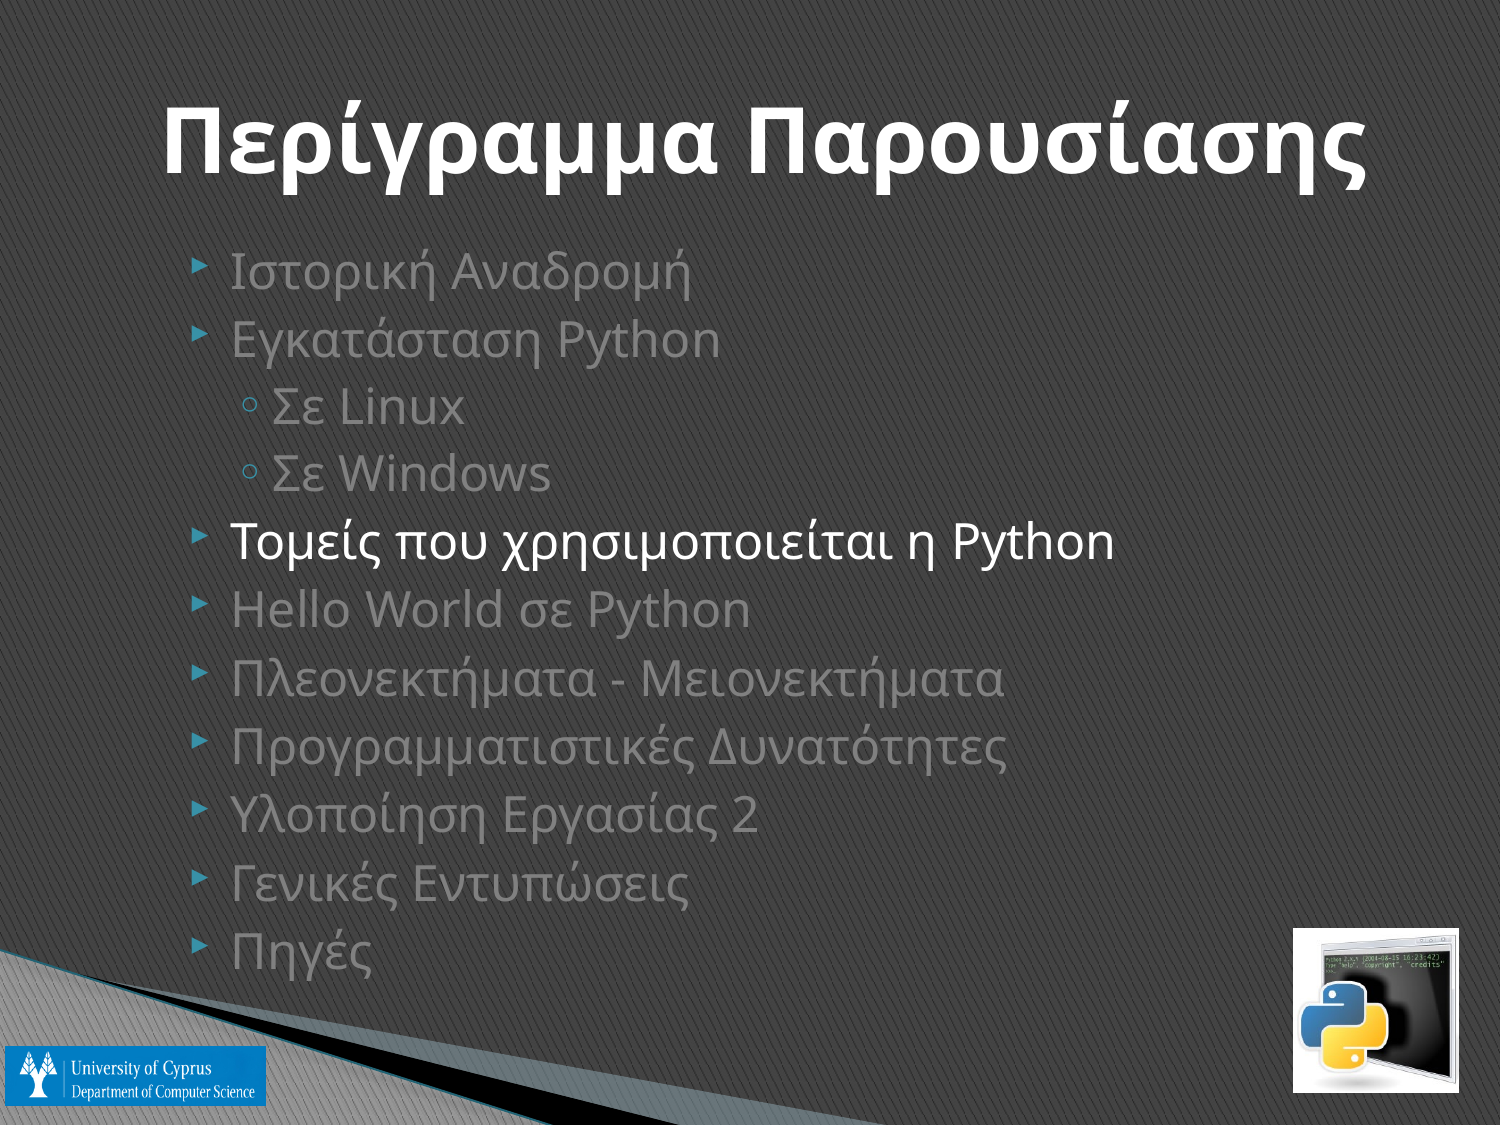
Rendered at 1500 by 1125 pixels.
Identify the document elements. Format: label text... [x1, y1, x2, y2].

text_box Περίγραμμα Παρουσίασης [88, 42, 1439, 231]
text_box Ιστορική Αναδρομή Εγκατάσταση Python Σε Linux Σε Windows Τομείς που χρησιμοποιείται η Python Hello World σε Python Πλεονεκτήματα - Μειονεκτήματα Προγραμματιστικές Δυνατότητες Υλοποίηση Εργασίας 2 Γενικές Εντυπώσεις Πηγές [155, 231, 1500, 975]
picture [5, 1046, 266, 1107]
picture [1293, 928, 1459, 1093]
